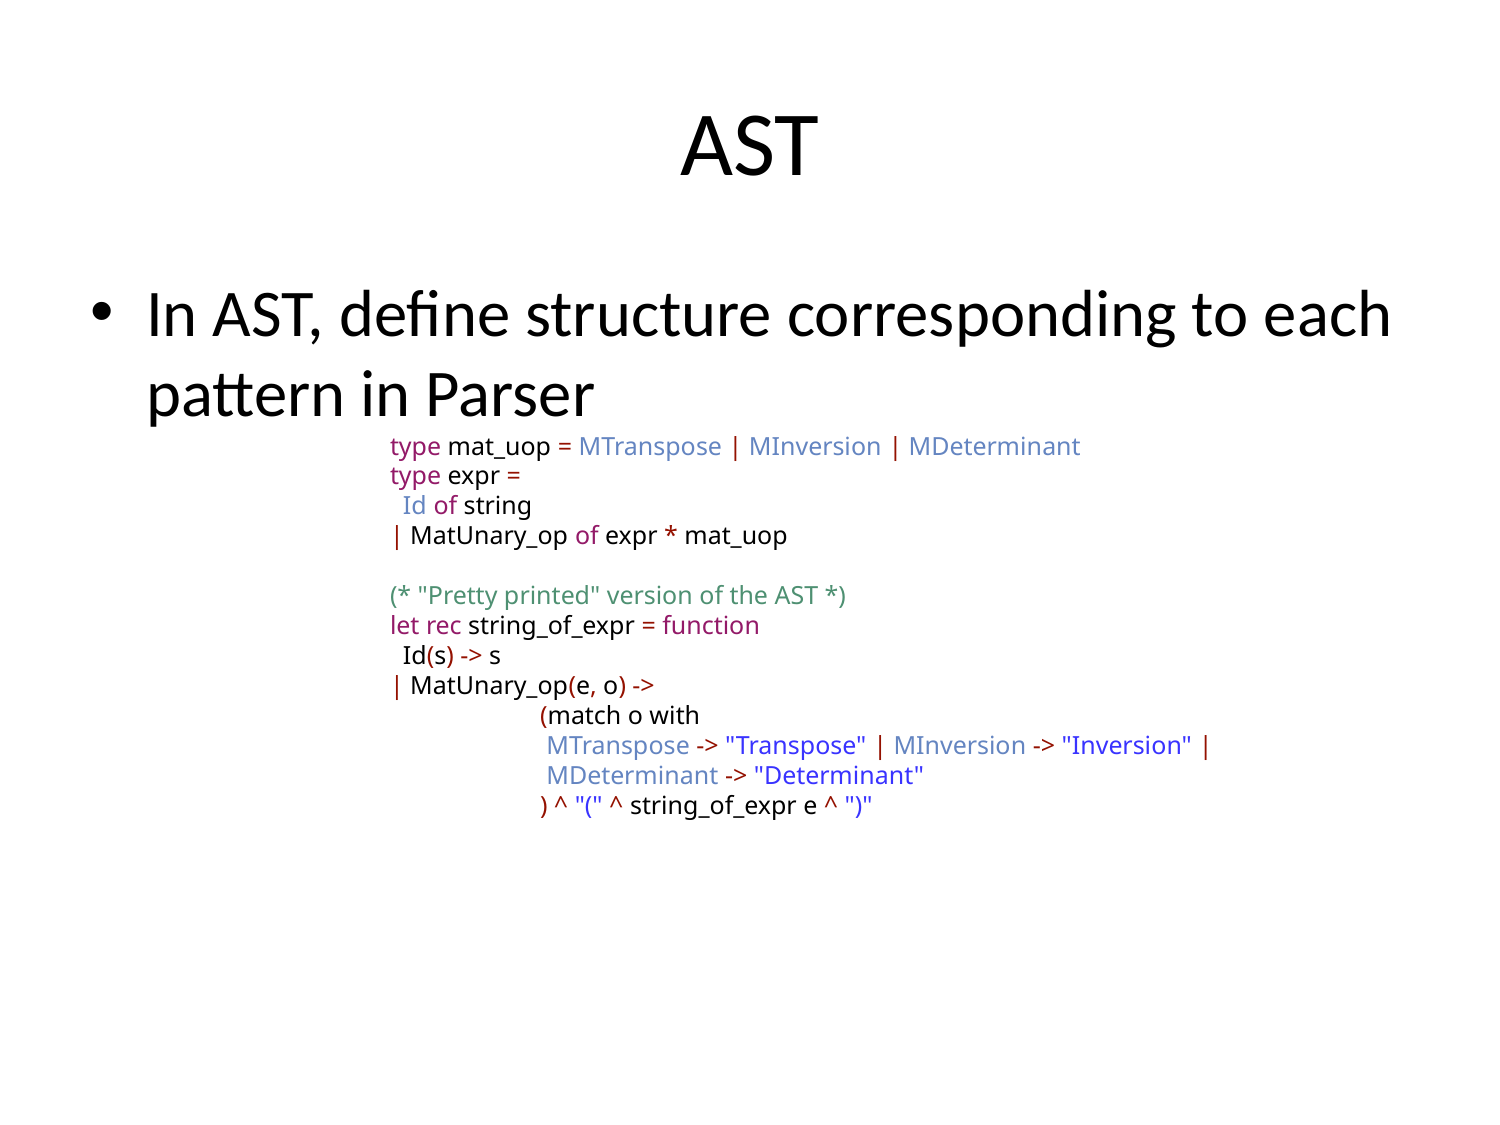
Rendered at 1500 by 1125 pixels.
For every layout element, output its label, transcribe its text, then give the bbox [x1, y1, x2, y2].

title AST [75, 45, 1425, 233]
list In AST, define structure corresponding to each pattern in Parser type mat_uop = MTranspose | MInversion | MDeterminant type expr = Id of string | MatUnary_op of expr * mat_uop (* "Pretty printed" version of the AST *) let rec string_of_expr = function Id(s) -> s | MatUnary_op(e, o) -> (match o with MTranspose -> "Transpose" | MInversion -> "Inversion" | MDeterminant -> "Determinant" ) ^ "(" ^ string_of_expr e ^ ")" [75, 262, 1425, 1005]
